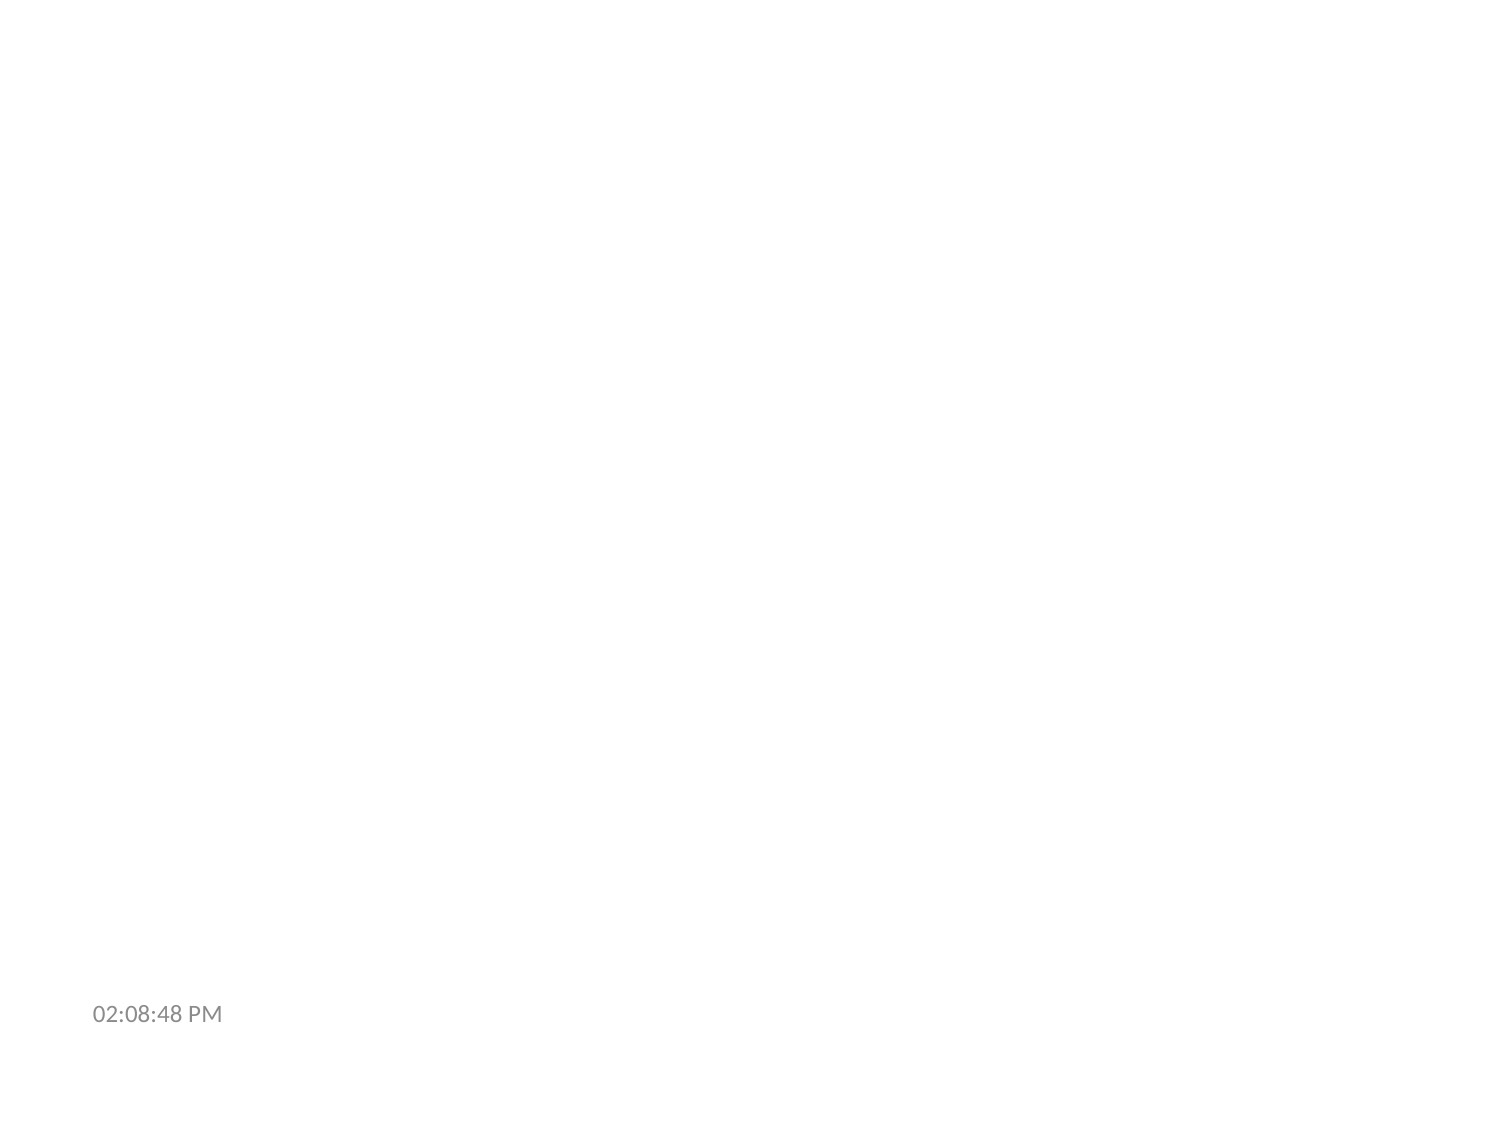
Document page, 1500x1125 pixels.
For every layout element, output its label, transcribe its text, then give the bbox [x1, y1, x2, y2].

text_box 3:35:09 PM [77, 982, 428, 1043]
